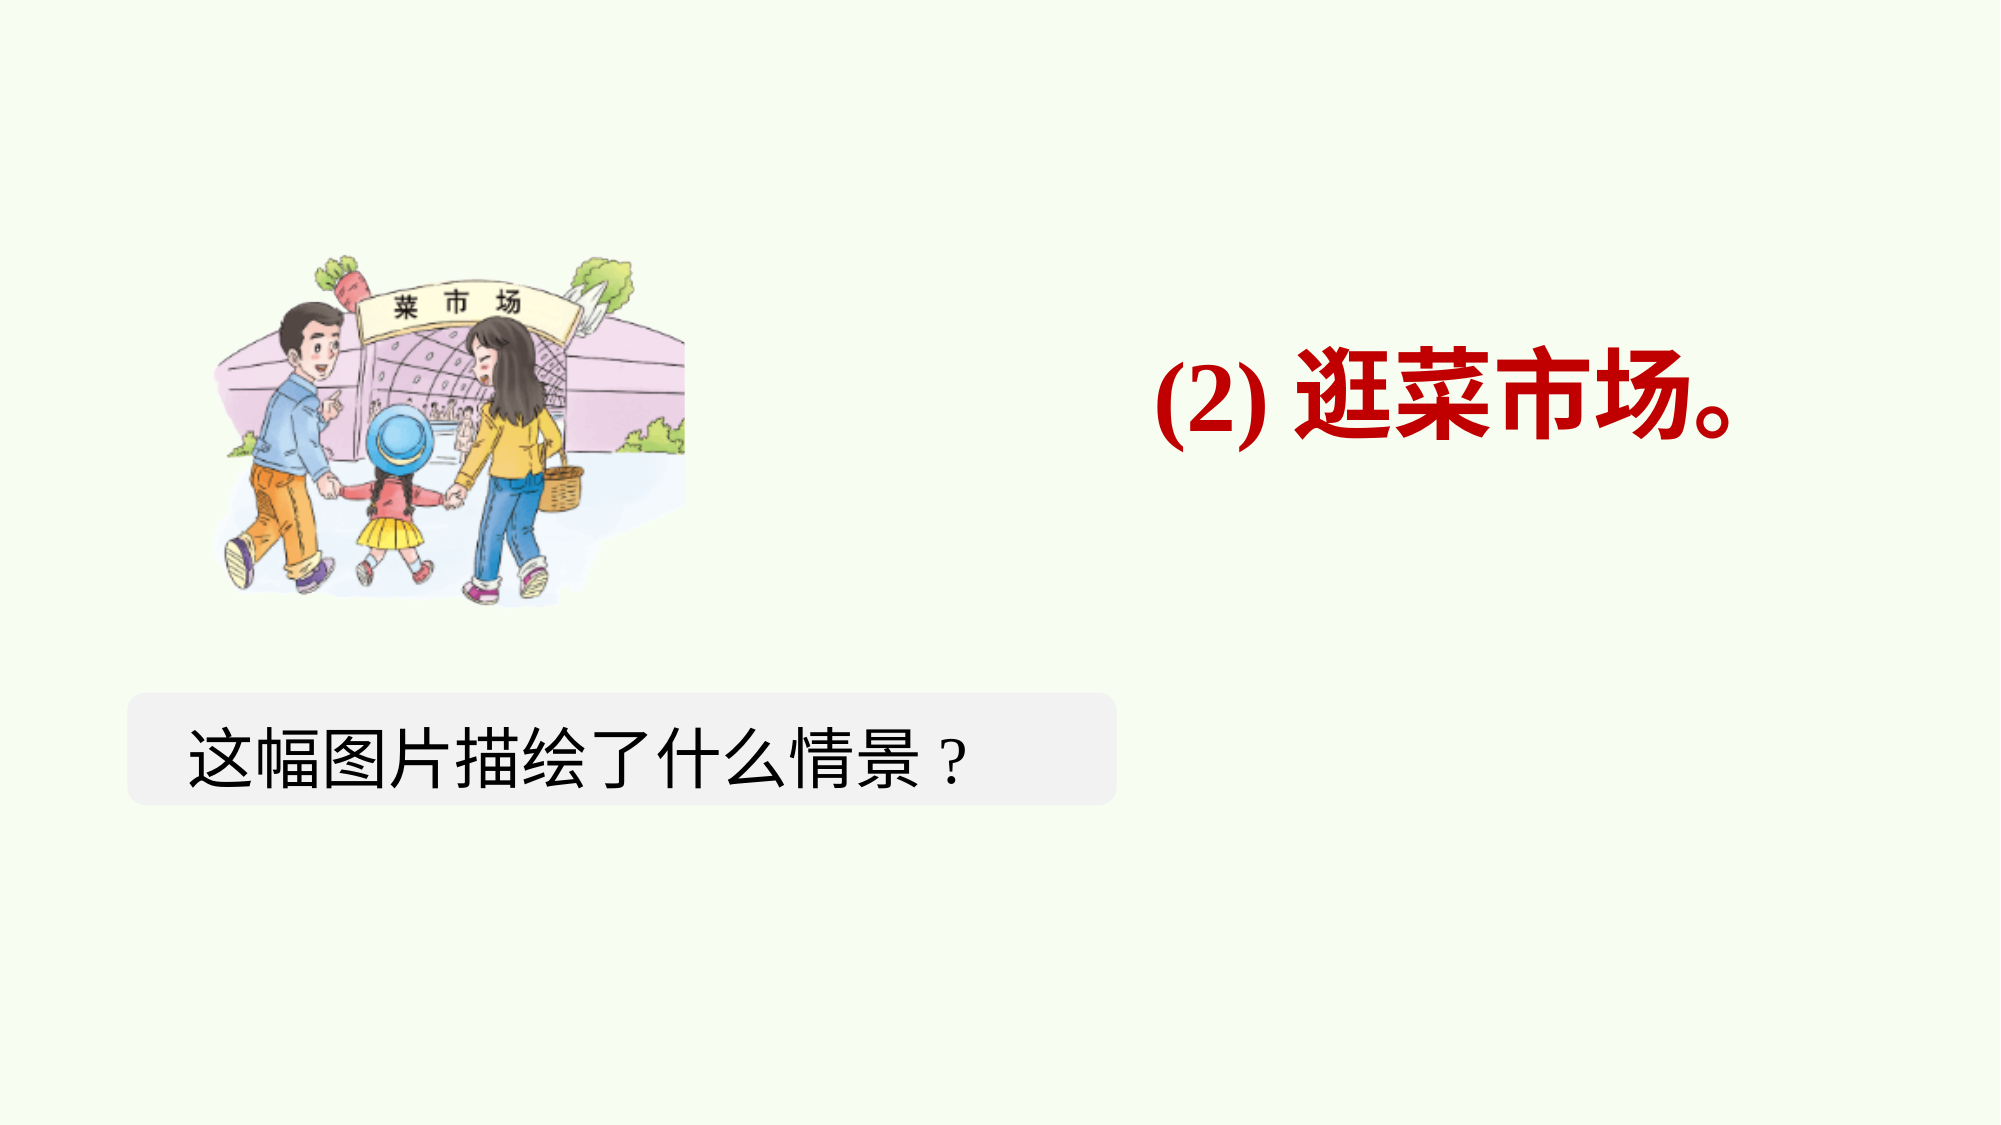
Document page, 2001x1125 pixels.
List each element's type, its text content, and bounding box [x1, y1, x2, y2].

text_box (2)逛菜市场。 [1138, 323, 1873, 459]
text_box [127, 692, 1212, 806]
picture [185, 191, 685, 625]
